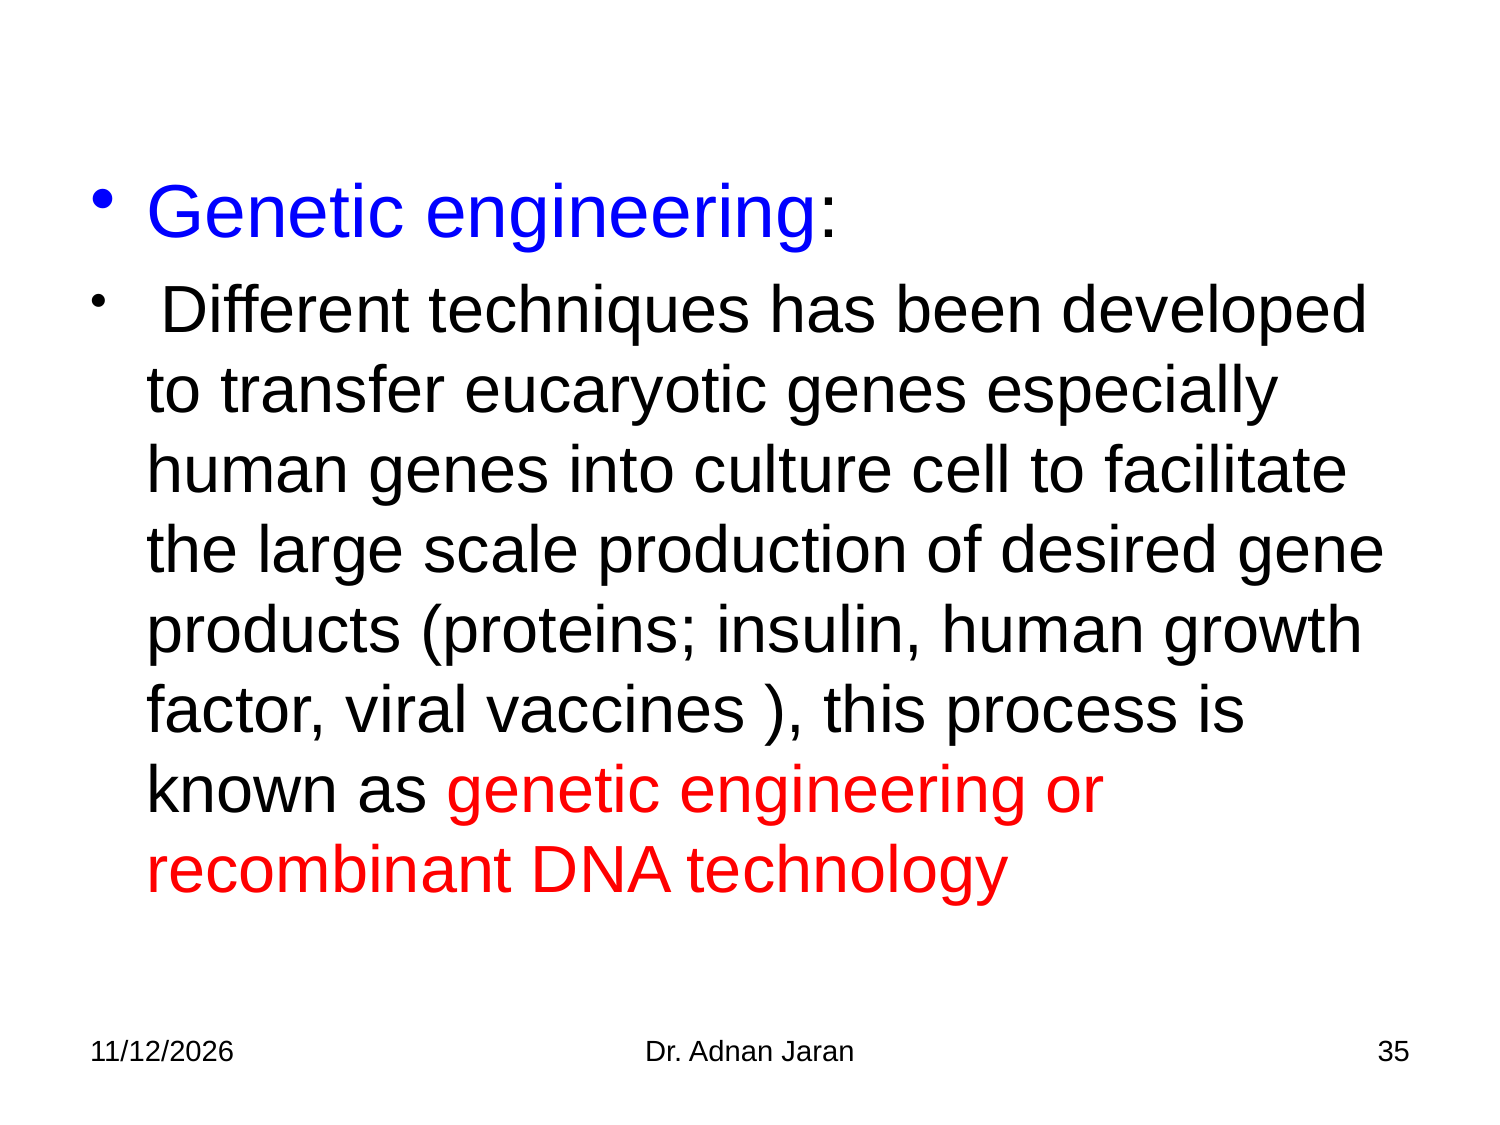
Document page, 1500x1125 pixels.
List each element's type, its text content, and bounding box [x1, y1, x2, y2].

slide_number 35 [1074, 1024, 1426, 1103]
list Genetic engineering: Different techniques has been developed to transfer eucaryotic genes especially human genes into culture cell to facilitate the large scale production of desired gene products (proteins; insulin, human growth factor, viral vaccines ), this process is known as genetic engineering or recombinant DNA technology [74, 62, 1426, 1006]
footer Dr. Adnan Jaran [512, 1024, 988, 1103]
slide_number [74, 1024, 426, 1103]
